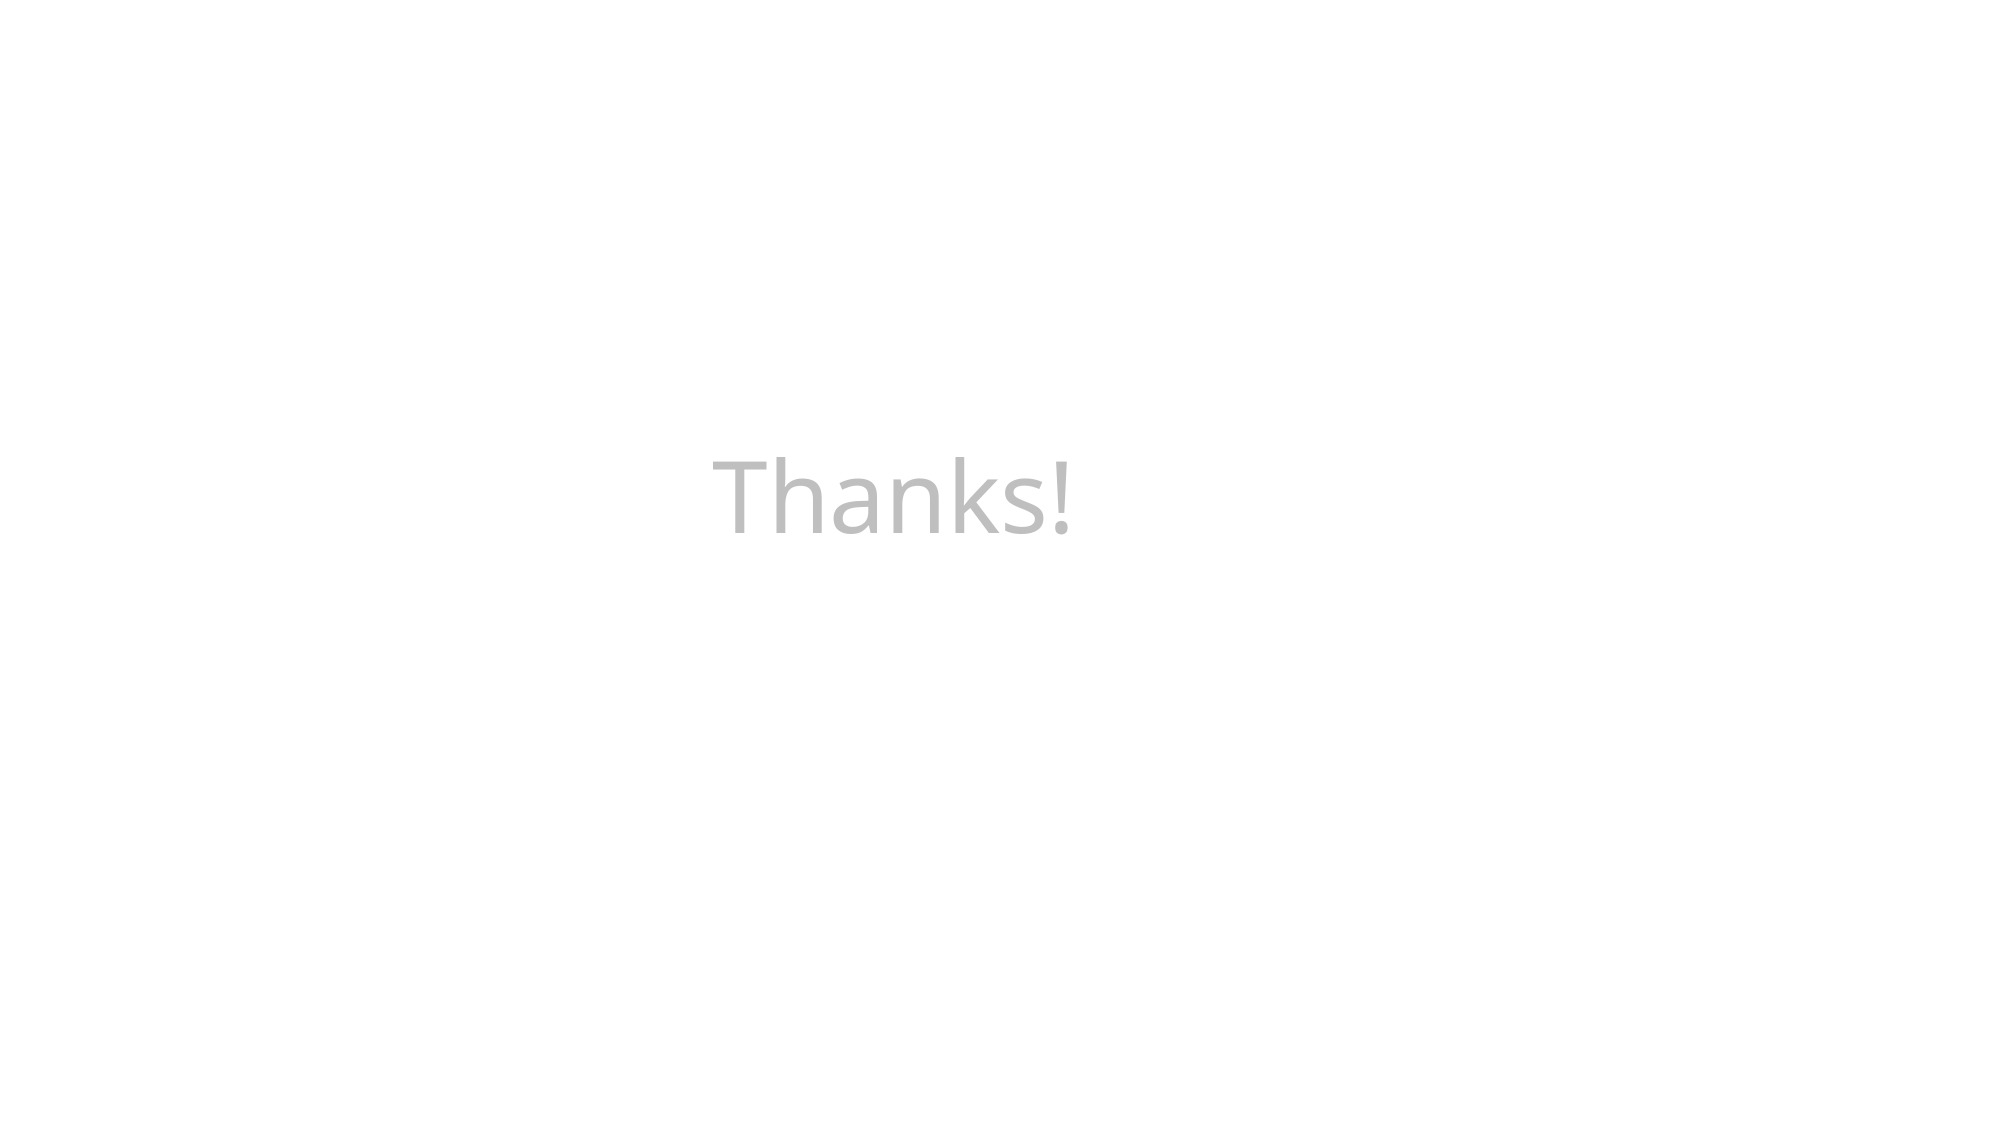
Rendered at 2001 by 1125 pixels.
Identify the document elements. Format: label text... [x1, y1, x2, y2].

text_box Thanks! [698, 426, 1092, 561]
